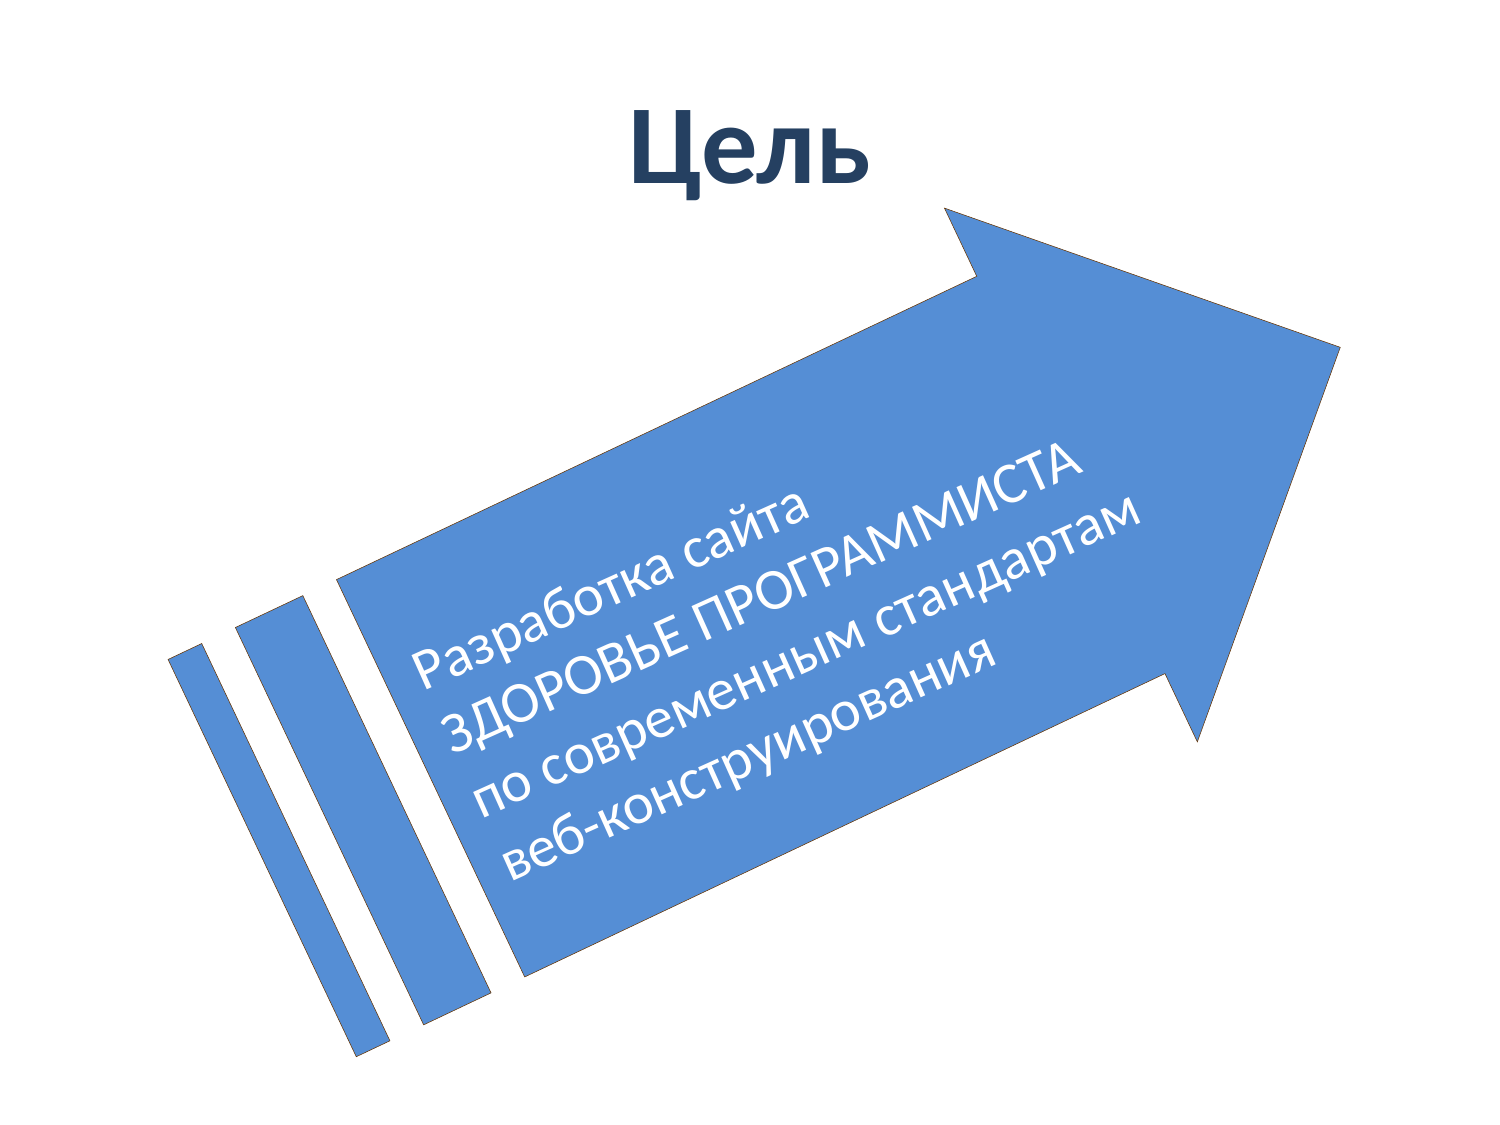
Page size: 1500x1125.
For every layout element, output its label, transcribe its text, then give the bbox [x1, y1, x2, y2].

text_box [168, 643, 390, 1057]
text_box Разработка сайта ЗДОРОВЬЕ ПРОГРАММИСТА по современным стандартам веб-конструирования [383, 317, 1217, 907]
text_box [336, 208, 1341, 977]
title Цель [75, 45, 1425, 233]
text_box [235, 595, 492, 1025]
